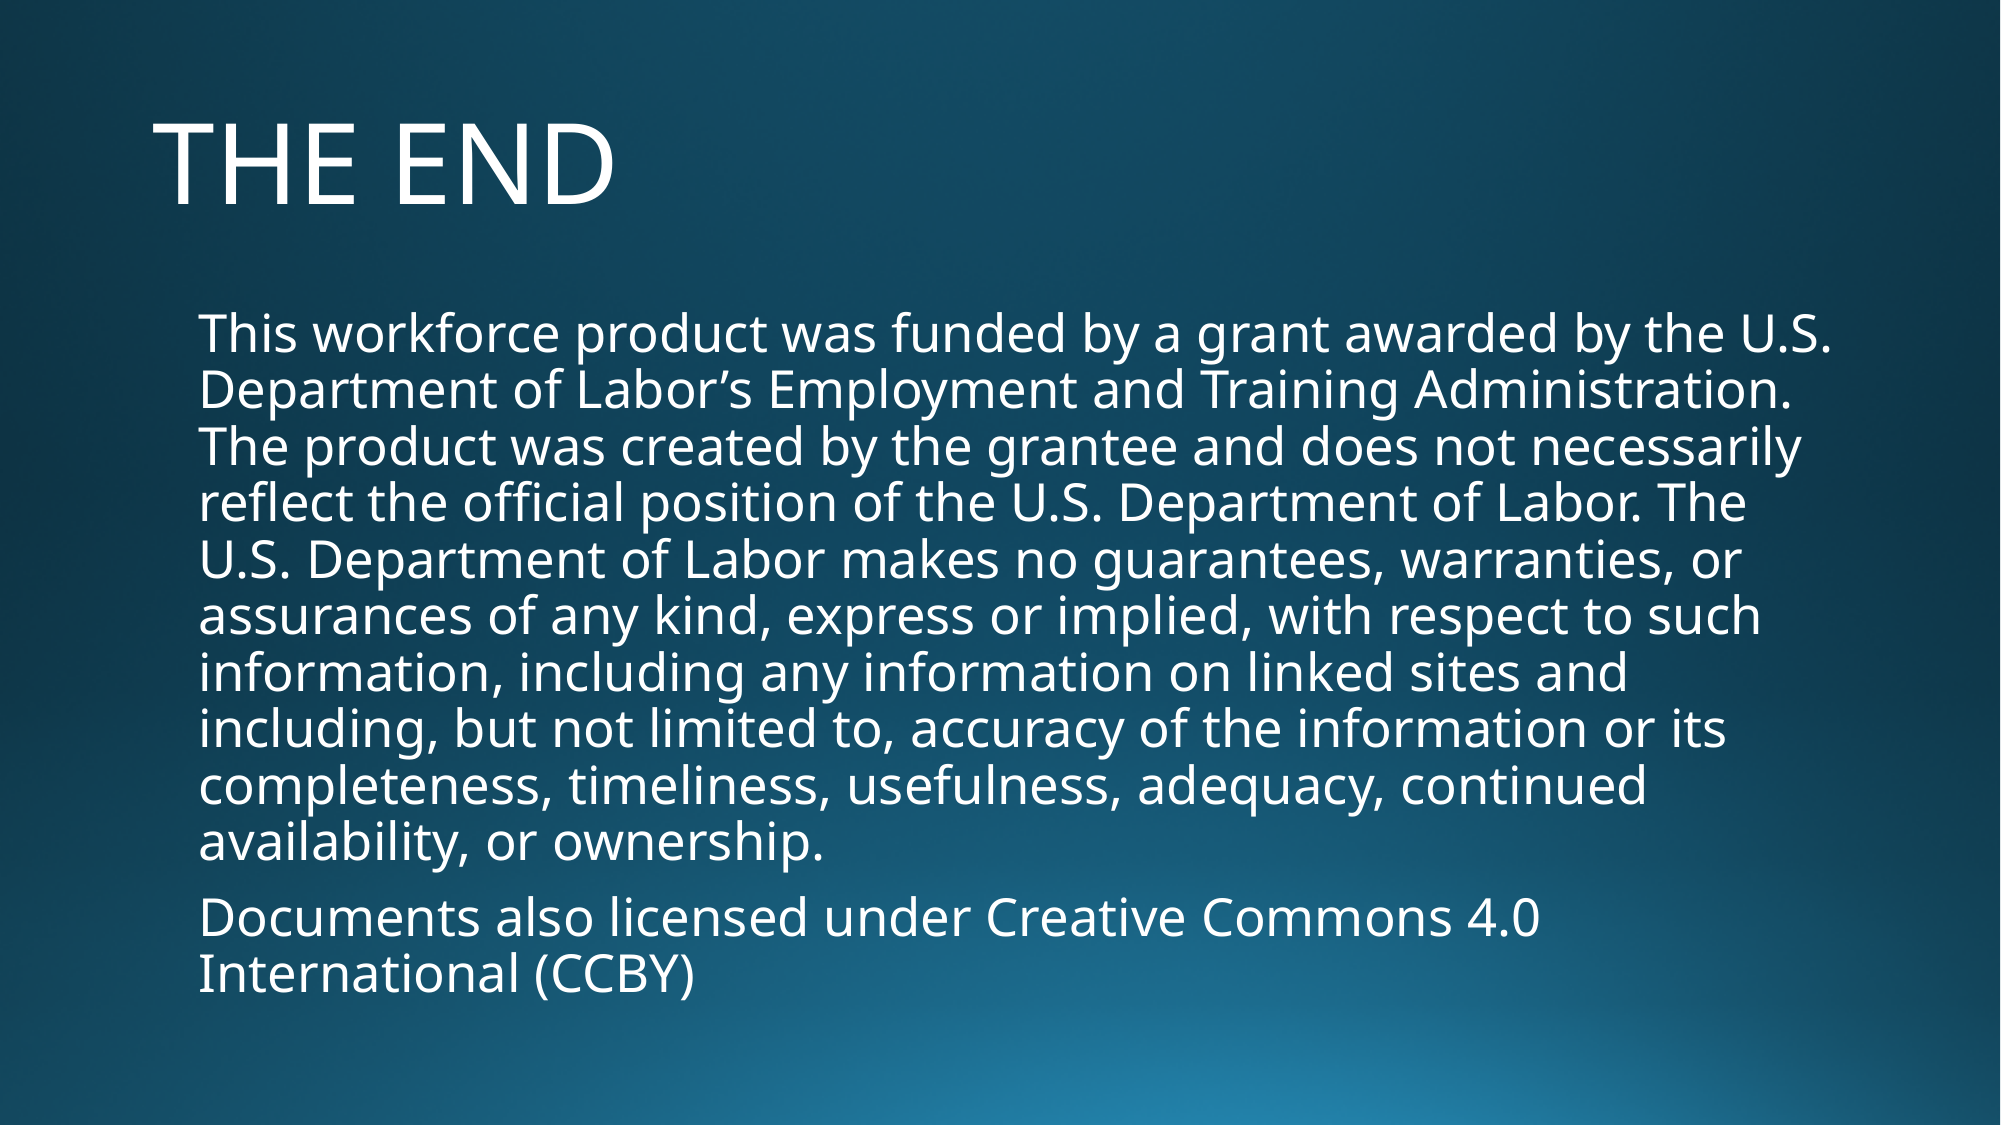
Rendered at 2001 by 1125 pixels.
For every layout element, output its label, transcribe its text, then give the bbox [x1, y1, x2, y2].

picture [0, 0, 2001, 1125]
title THE END [137, 59, 1863, 278]
list This workforce product was funded by a grant awarded by the U.S. Department of Labor’s Employment and Training Administration. The product was created by the grantee and does not necessarily reflect the official position of the U.S. Department of Labor. The U.S. Department of Labor makes no guarantees, warranties, or assurances of any kind, express or implied, with respect to such information, including any information on linked sites and including, but not limited to, accuracy of the information or its completeness, timeliness, usefulness, adequacy, continued availability, or ownership. Documents also licensed under Creative Commons 4.0 International (CCBY) [183, 299, 1863, 1014]
